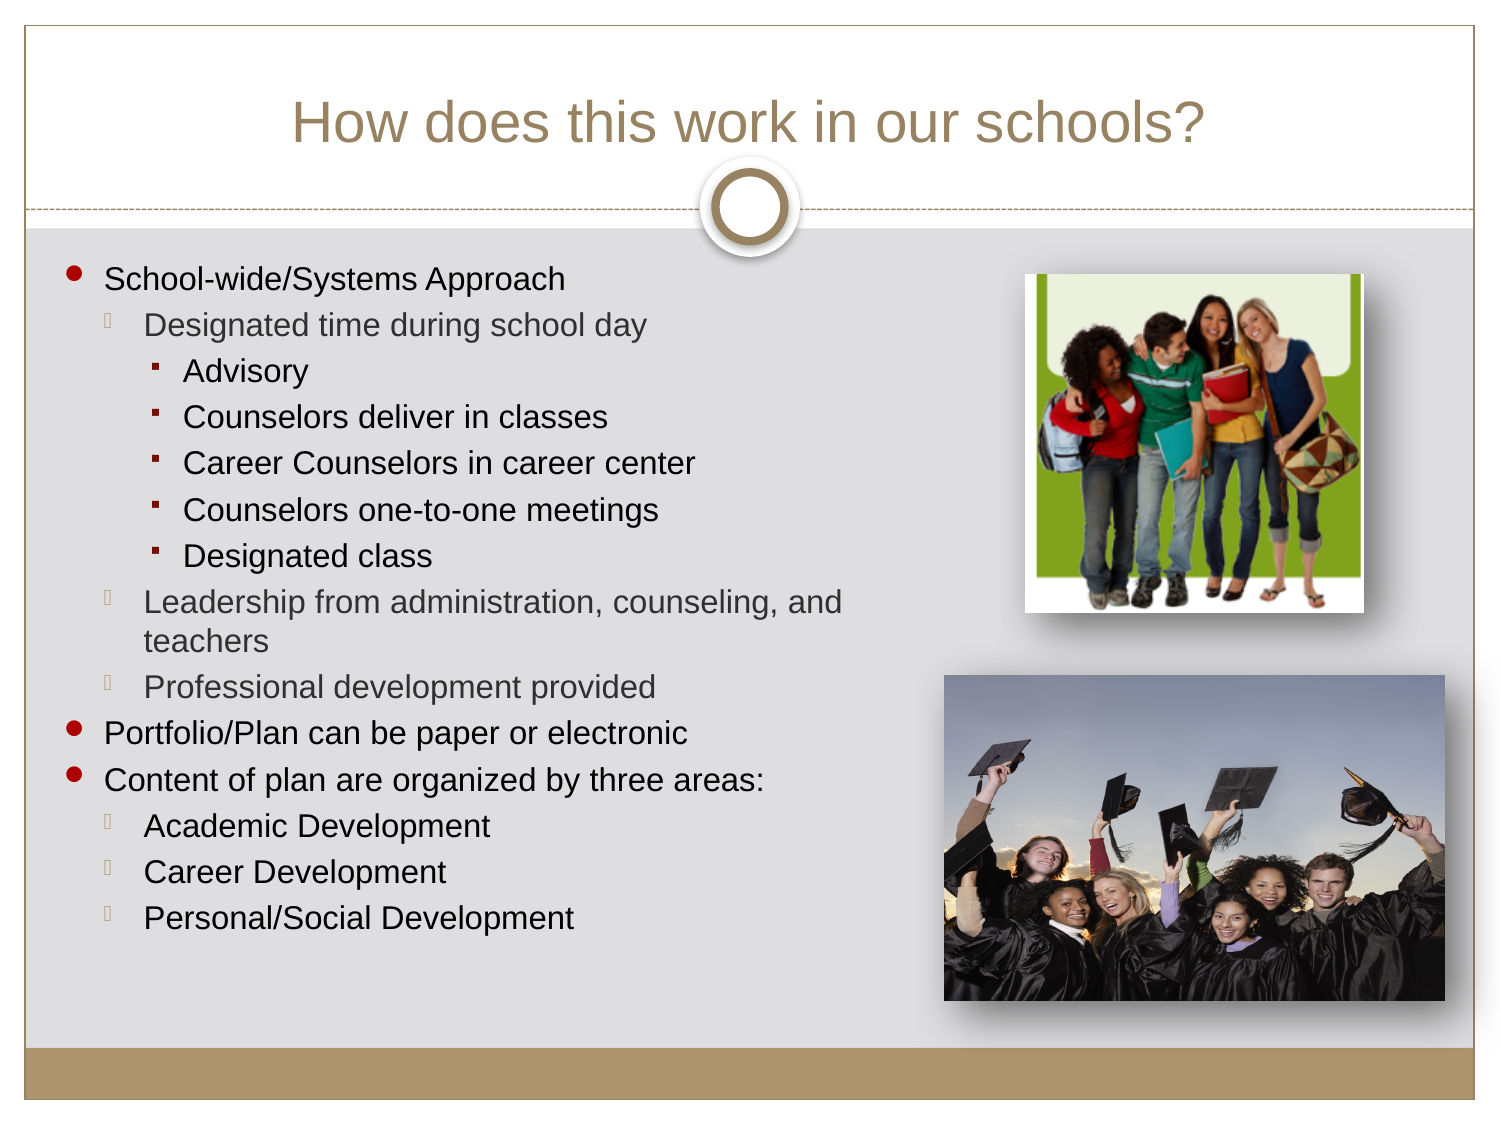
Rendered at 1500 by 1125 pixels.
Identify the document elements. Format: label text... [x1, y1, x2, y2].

title How does this work in our schools? [49, 37, 1450, 162]
list School-wide/Systems Approach Designated time during school day Advisory Counselors deliver in classes Career Counselors in career center Counselors one-to-one meetings Designated class Leadership from administration, counseling, and teachers Professional development provided Portfolio/Plan can be paper or electronic Content of plan are organized by three areas: Academic Development Career Development Personal/Social Development [49, 250, 913, 1001]
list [1024, 274, 1365, 613]
picture [944, 675, 1445, 1001]
